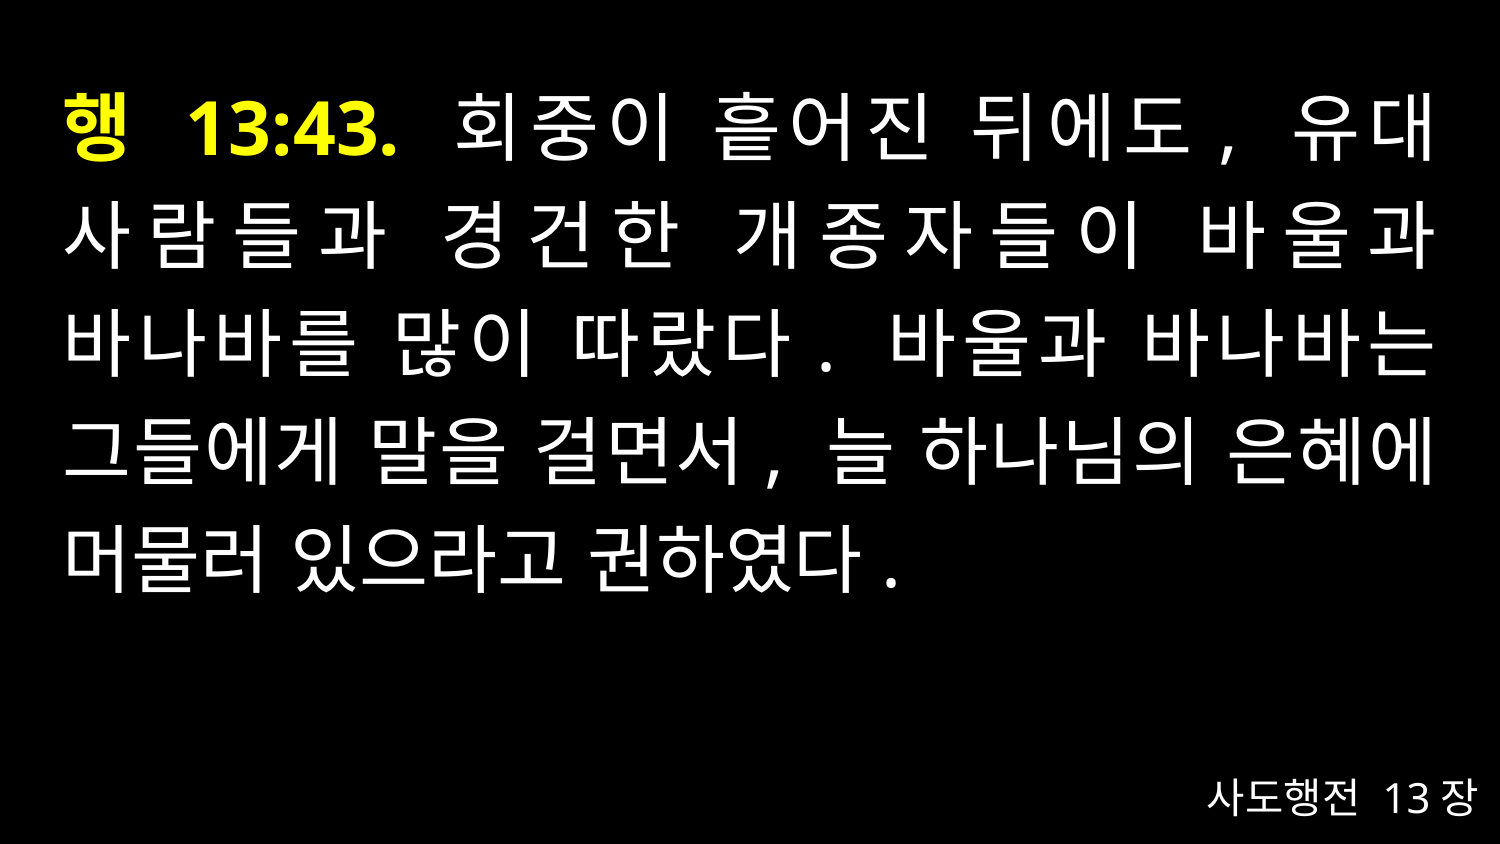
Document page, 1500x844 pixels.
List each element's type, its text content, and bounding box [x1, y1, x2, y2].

subtitle 사도행전 13장 [916, 770, 1500, 844]
title 행 13:43. 회중이 흩어진 뒤에도, 유대 사람들과 경건한 개종자들이 바울과 바나바를 많이 따랐다. 바울과 바나바는 그들에게 말을 걸면서, 늘 하나님의 은혜에 머물러 있으라고 권하였다. [0, 0, 1500, 844]
